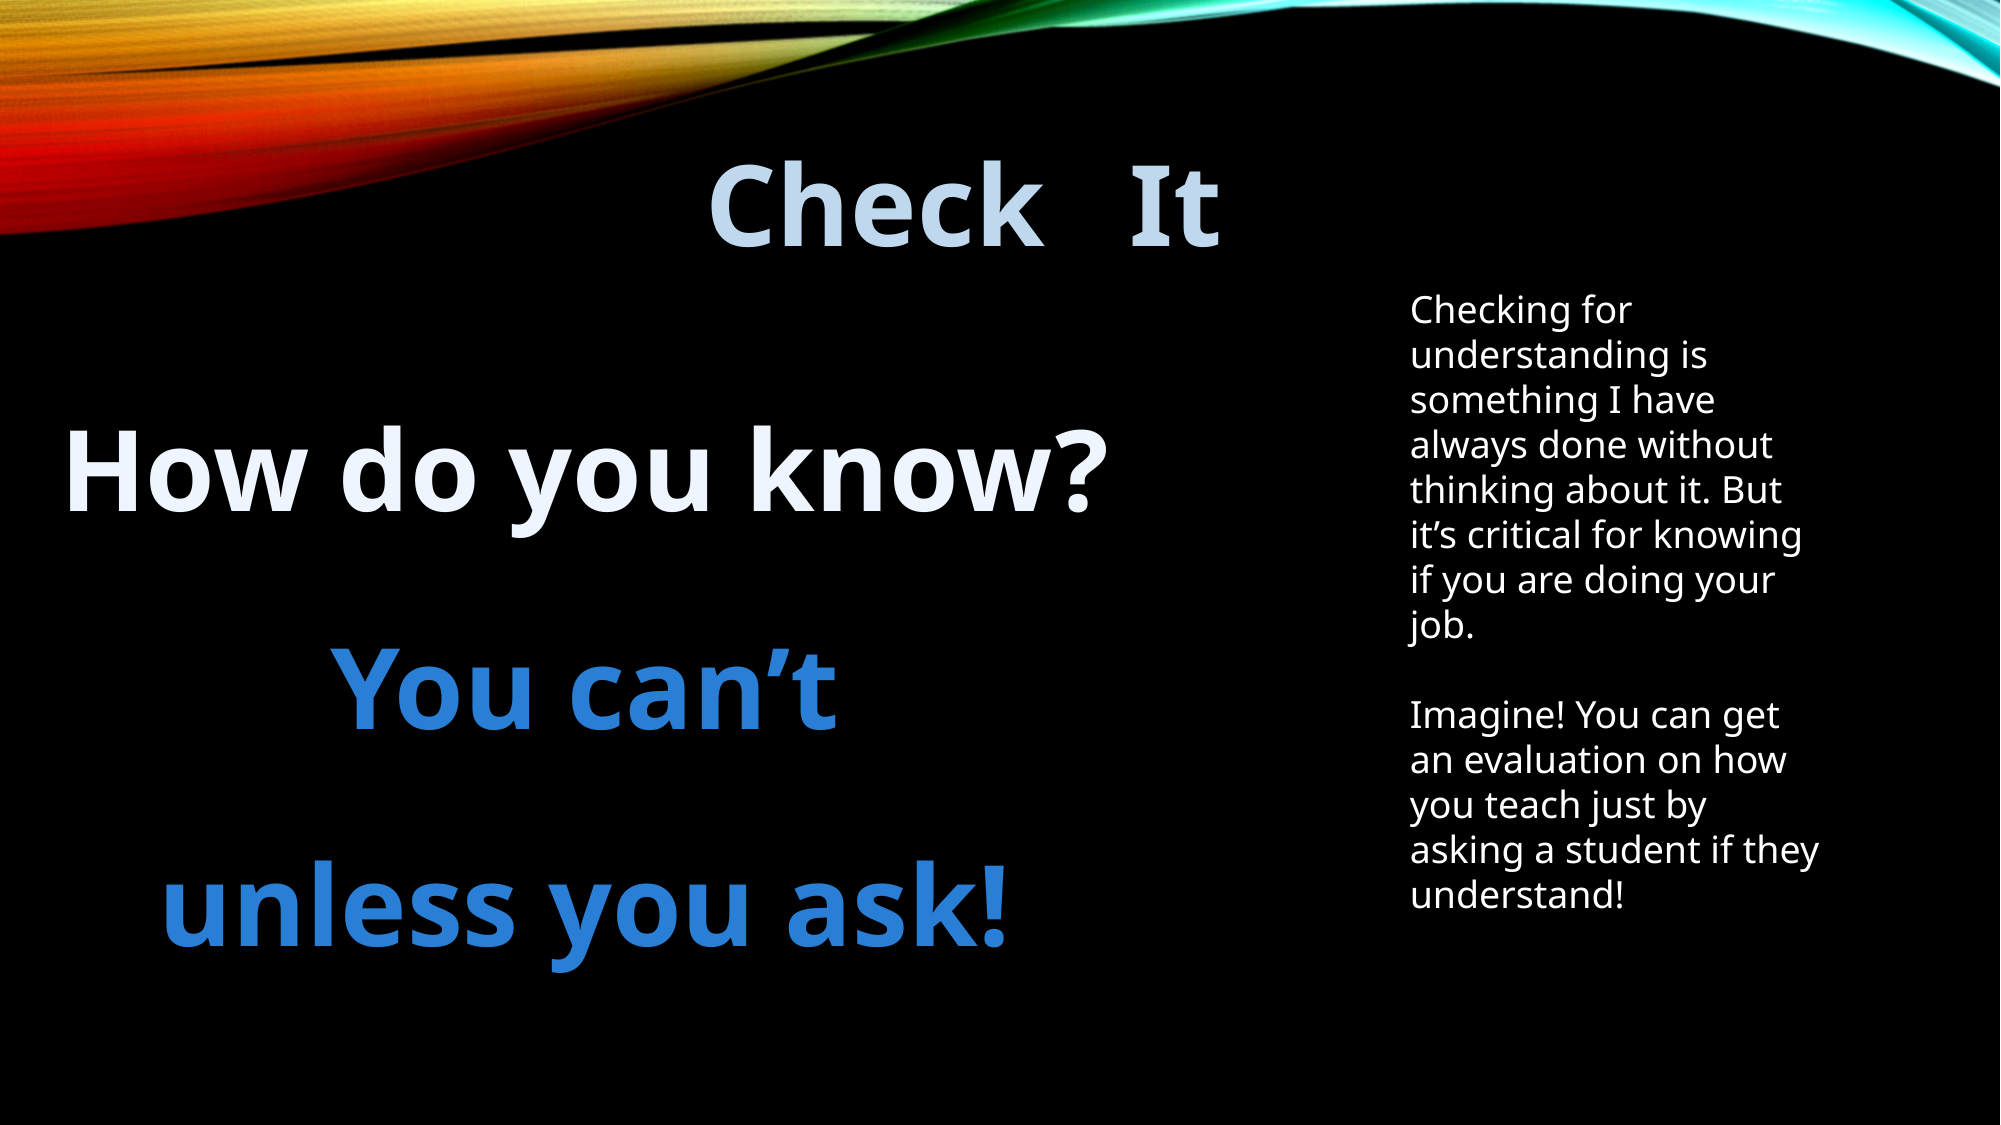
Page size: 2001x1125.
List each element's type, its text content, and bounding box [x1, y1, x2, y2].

text_box Checking for understanding is something I have always done without thinking about it. But it’s critical for knowing if you are doing your job. Imagine! You can get an evaluation on how you teach just by asking a student if they understand! [1395, 278, 1840, 923]
picture [0, 0, 2000, 237]
text_box unless you ask! [143, 826, 1027, 977]
text_box You can’t [315, 609, 855, 760]
text_box It [1036, 126, 1315, 277]
text_box Check [690, 126, 1036, 277]
text_box How do you know? [44, 391, 1125, 542]
